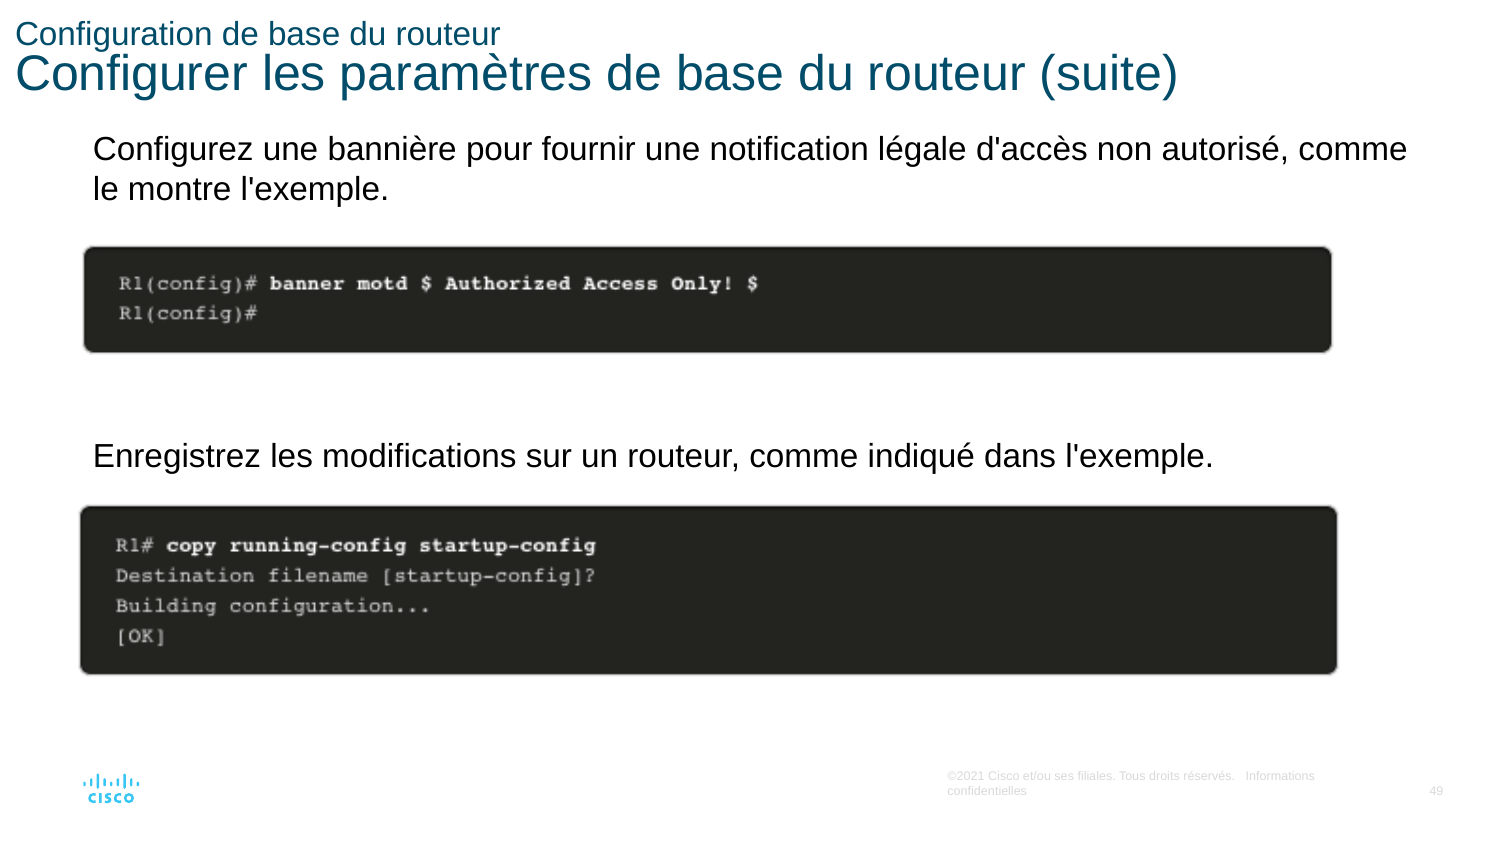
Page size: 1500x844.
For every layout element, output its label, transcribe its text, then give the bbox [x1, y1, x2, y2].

list Configurez une bannière pour fournir une notification légale d'accès non autorisé, comme le montre l'exemple. [77, 120, 1437, 183]
text_box Enregistrez les modifications sur un routeur, comme indiqué dans l'exemple. [77, 426, 1437, 489]
picture [77, 500, 1343, 686]
picture [77, 239, 1343, 364]
title Configuration de base du routeur Configurer les paramètres de base du routeur (suite) [0, 0, 1369, 121]
